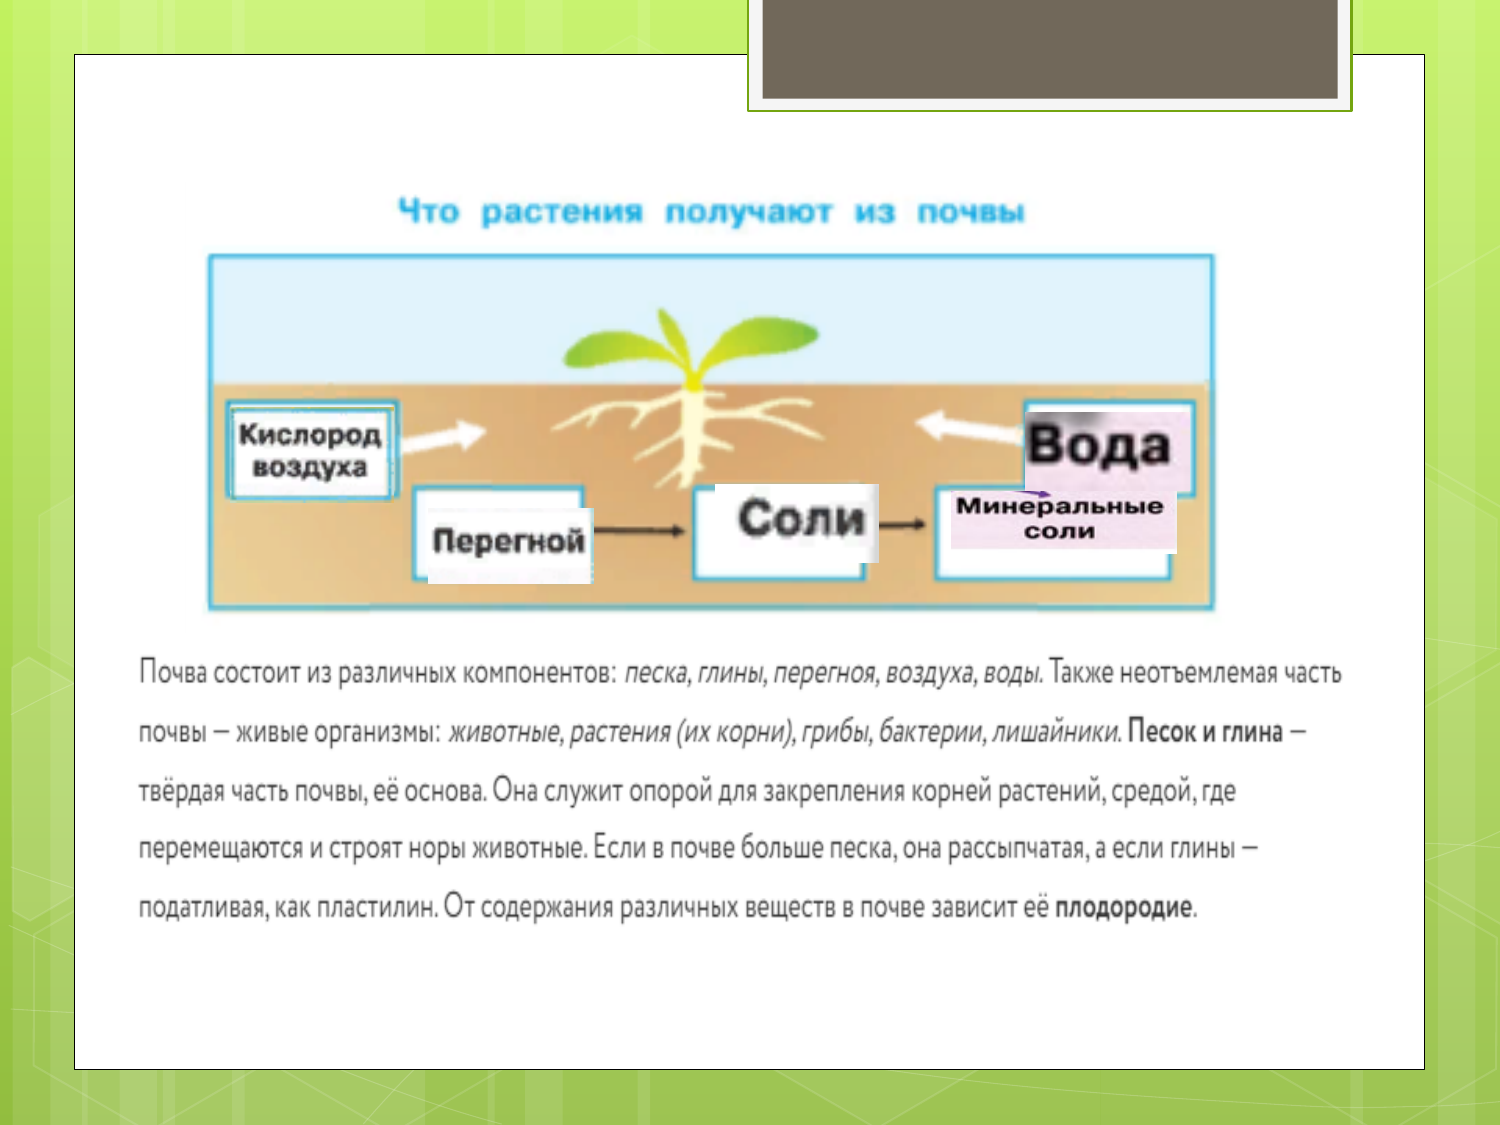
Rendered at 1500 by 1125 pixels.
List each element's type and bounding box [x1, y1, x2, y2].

picture [131, 182, 1369, 938]
